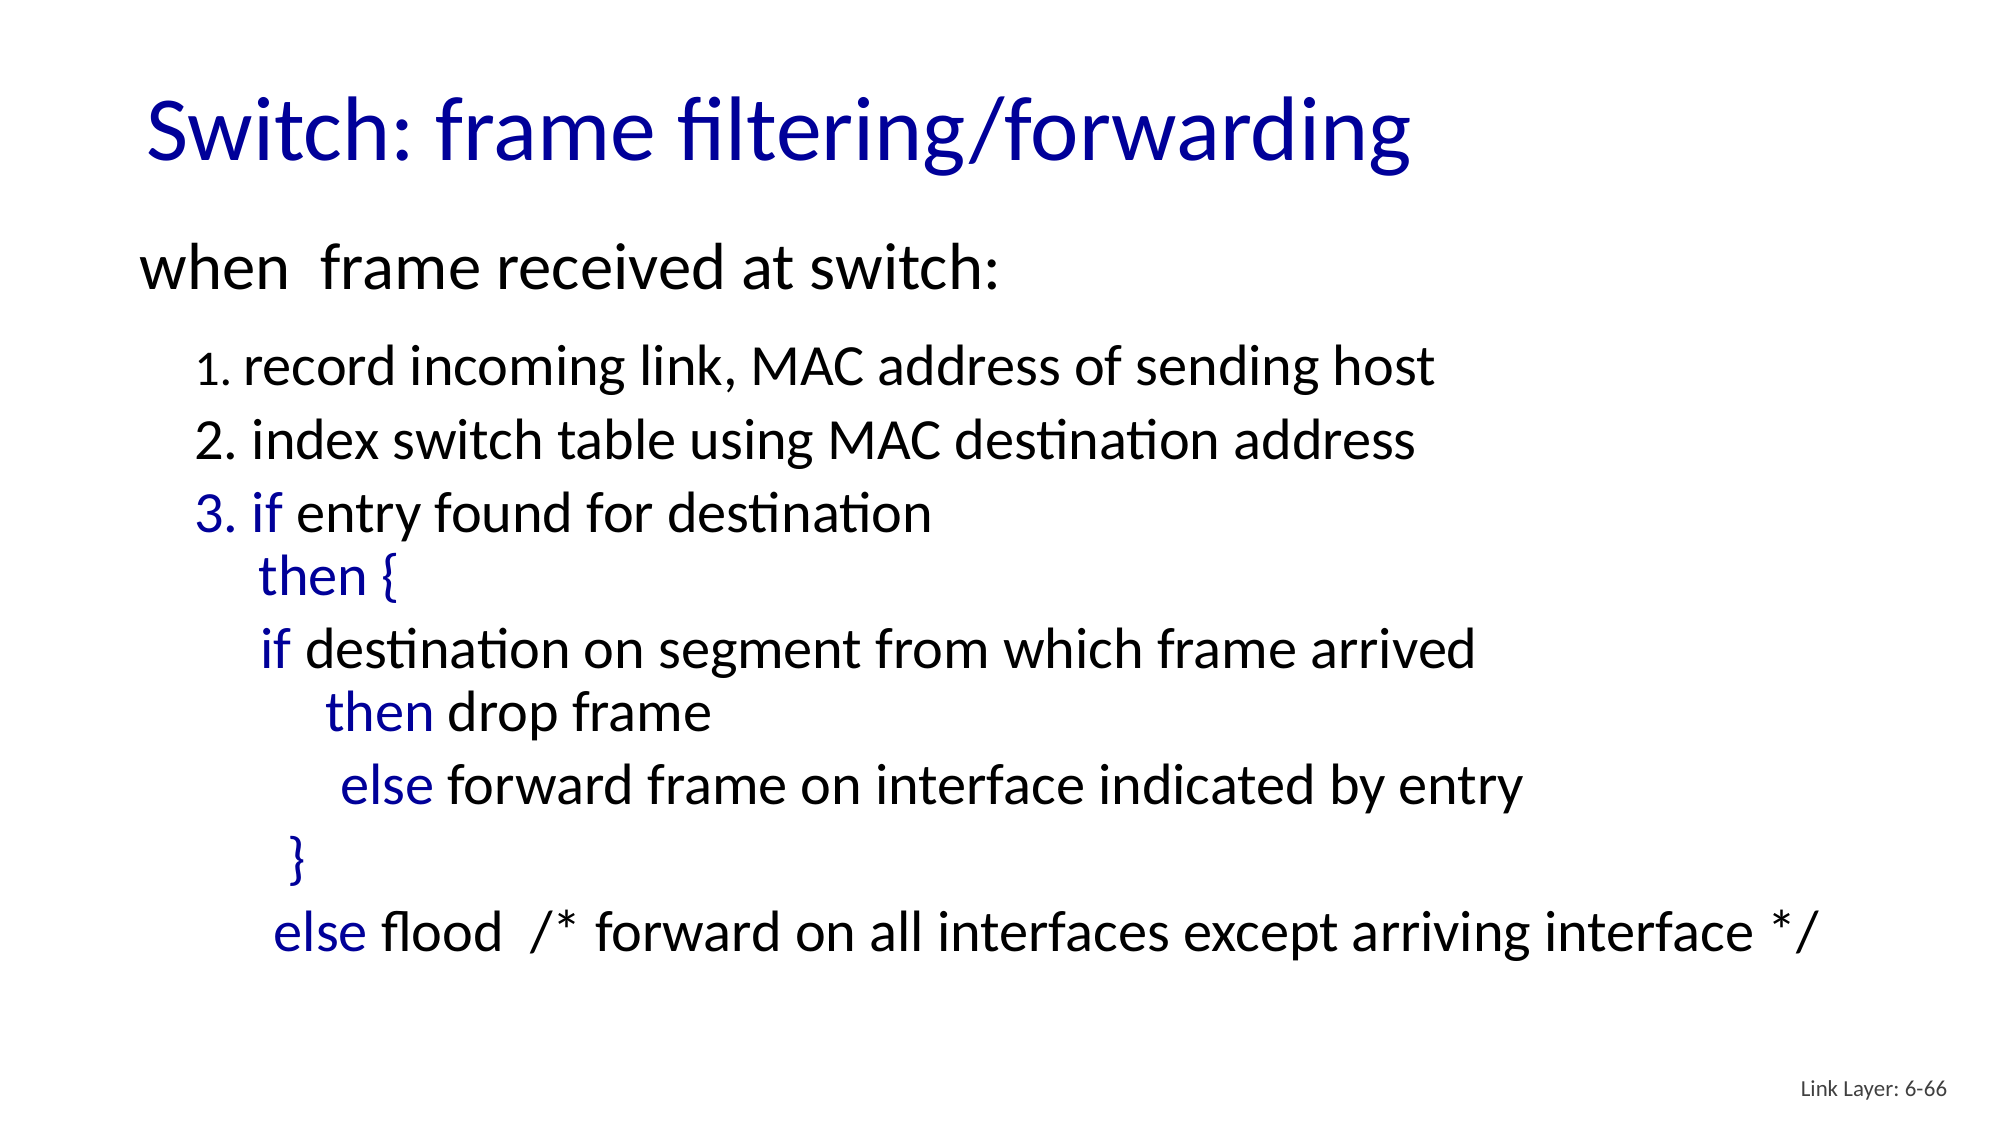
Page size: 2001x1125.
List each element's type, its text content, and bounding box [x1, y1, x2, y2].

title Switch: frame filtering/forwarding [131, 57, 1857, 205]
text_box when frame received at switch: 1. record incoming link, MAC address of sending host 2. index switch table using MAC destination address 3. if entry found for destination then { if destination on segment from which frame arrived then drop frame else forward frame on interface indicated by entry } else flood /* forward on all interfaces except arriving interface */ [103, 224, 1887, 1061]
slide_number Link Layer: 6-66 [1512, 1056, 1963, 1117]
